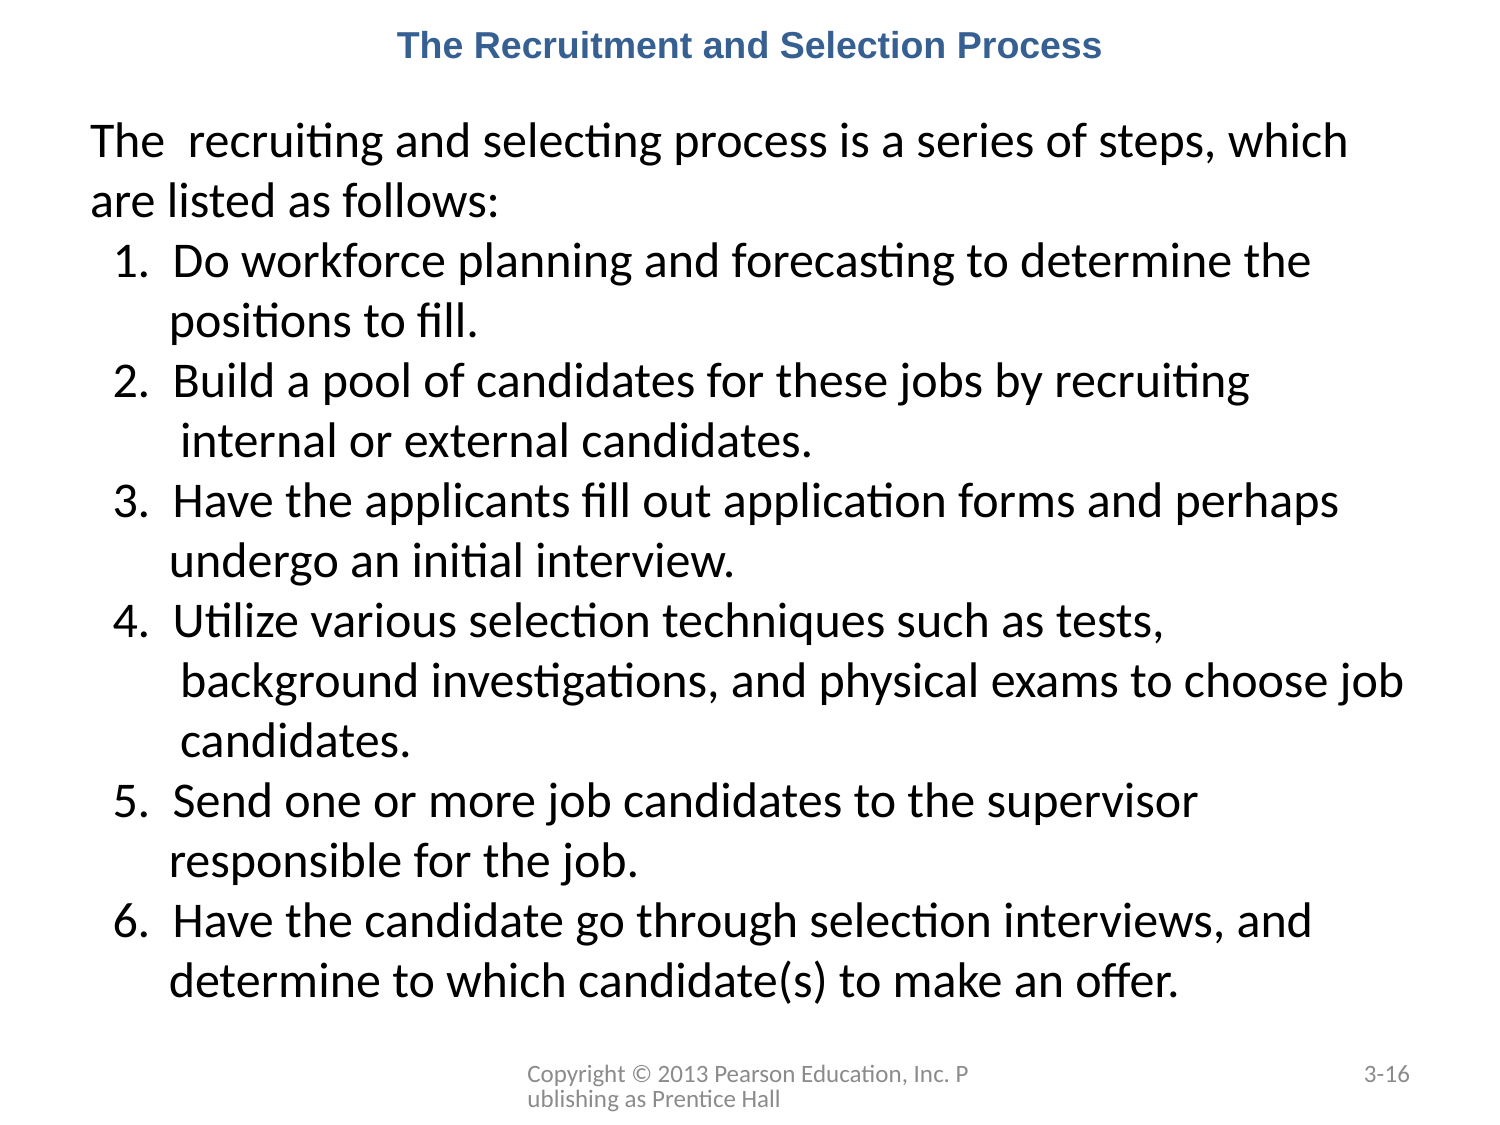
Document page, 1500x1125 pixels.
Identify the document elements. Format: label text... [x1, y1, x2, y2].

footer Copyright © 2013 Pearson Education, Inc. Publishing as Prentice Hall [512, 1042, 988, 1103]
slide_number 3-16 [1074, 1042, 1425, 1103]
list The recruiting and selecting process is a series of steps, which are listed as follows: 1. Do workforce planning and forecasting to determine the positions to fill. 2. Build a pool of candidates for these jobs by recruiting internal or external candidates. 3. Have the applicants fill out application forms and perhaps undergo an initial interview. 4. Utilize various selection techniques such as tests, background investigations, and physical exams to choose job candidates. 5. Send one or more job candidates to the supervisor responsible for the job. 6. Have the candidate go through selection interviews, and determine to which candidate(s) to make an offer. [75, 99, 1425, 1038]
title The Recruitment and Selection Process [75, 12, 1425, 75]
